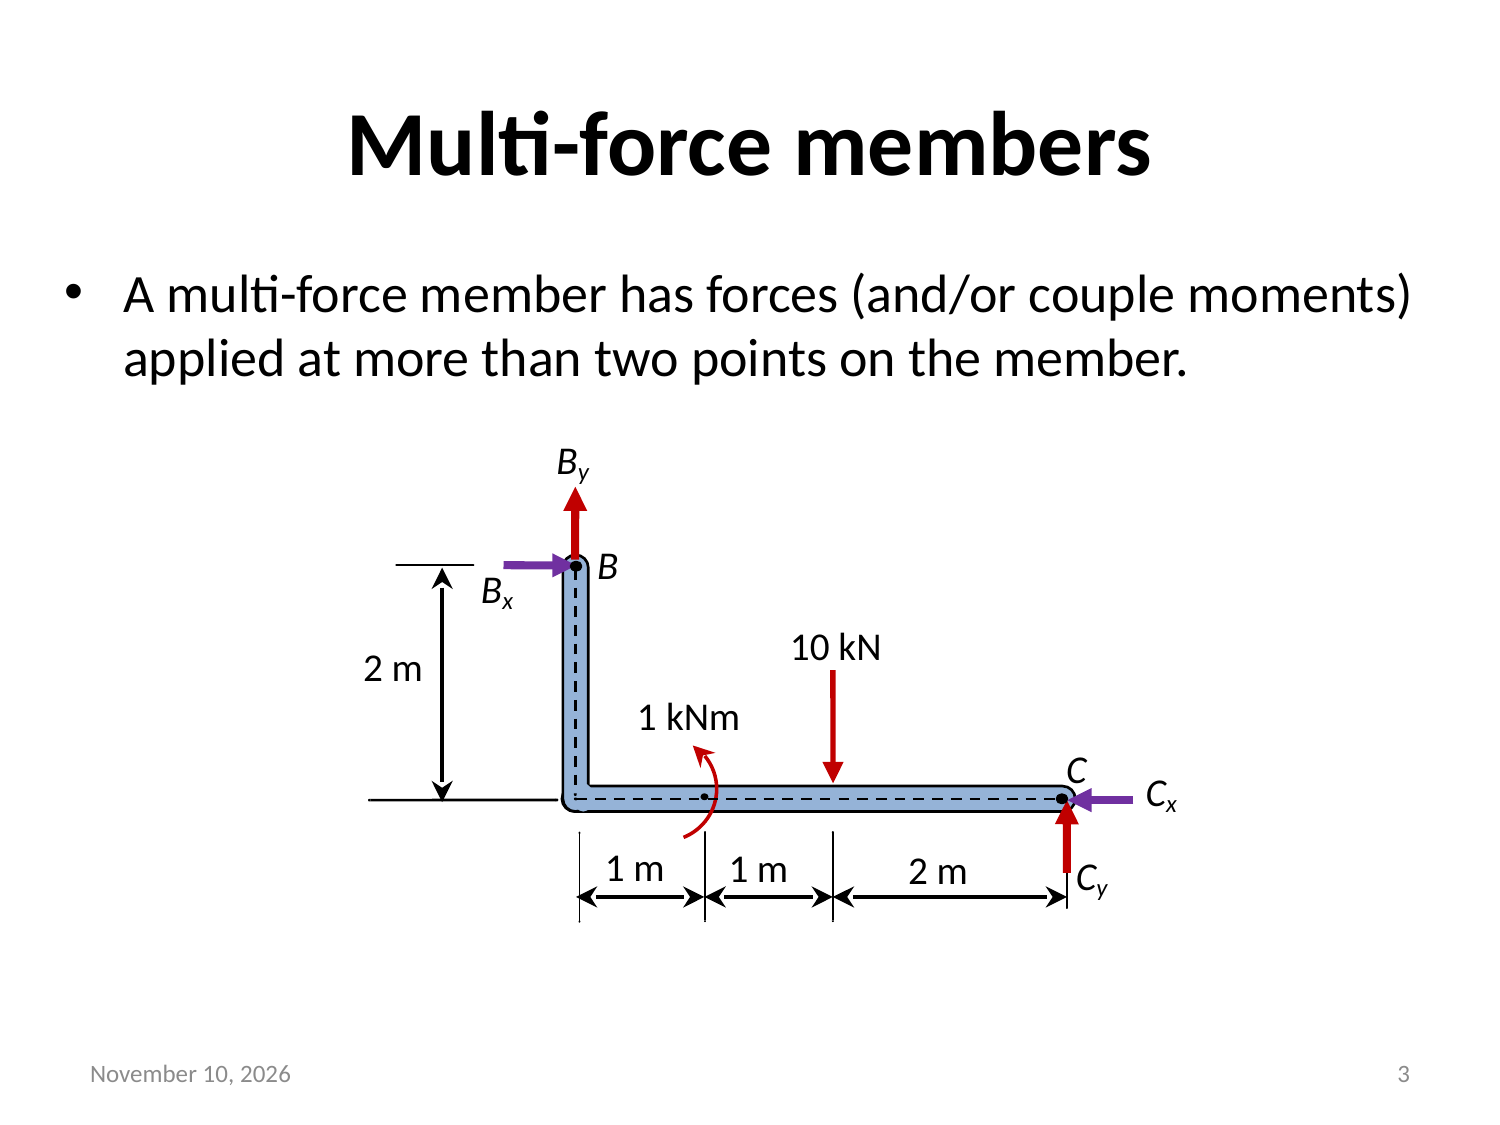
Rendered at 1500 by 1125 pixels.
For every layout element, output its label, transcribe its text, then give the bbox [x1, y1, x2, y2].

list A multi-force member has forces (and/or couple moments) applied at more than two points on the member. [49, 250, 1445, 413]
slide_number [75, 1042, 425, 1103]
title Multi-force members [75, 45, 1425, 233]
slide_number 3 [1074, 1042, 1425, 1103]
picture [337, 424, 1242, 926]
